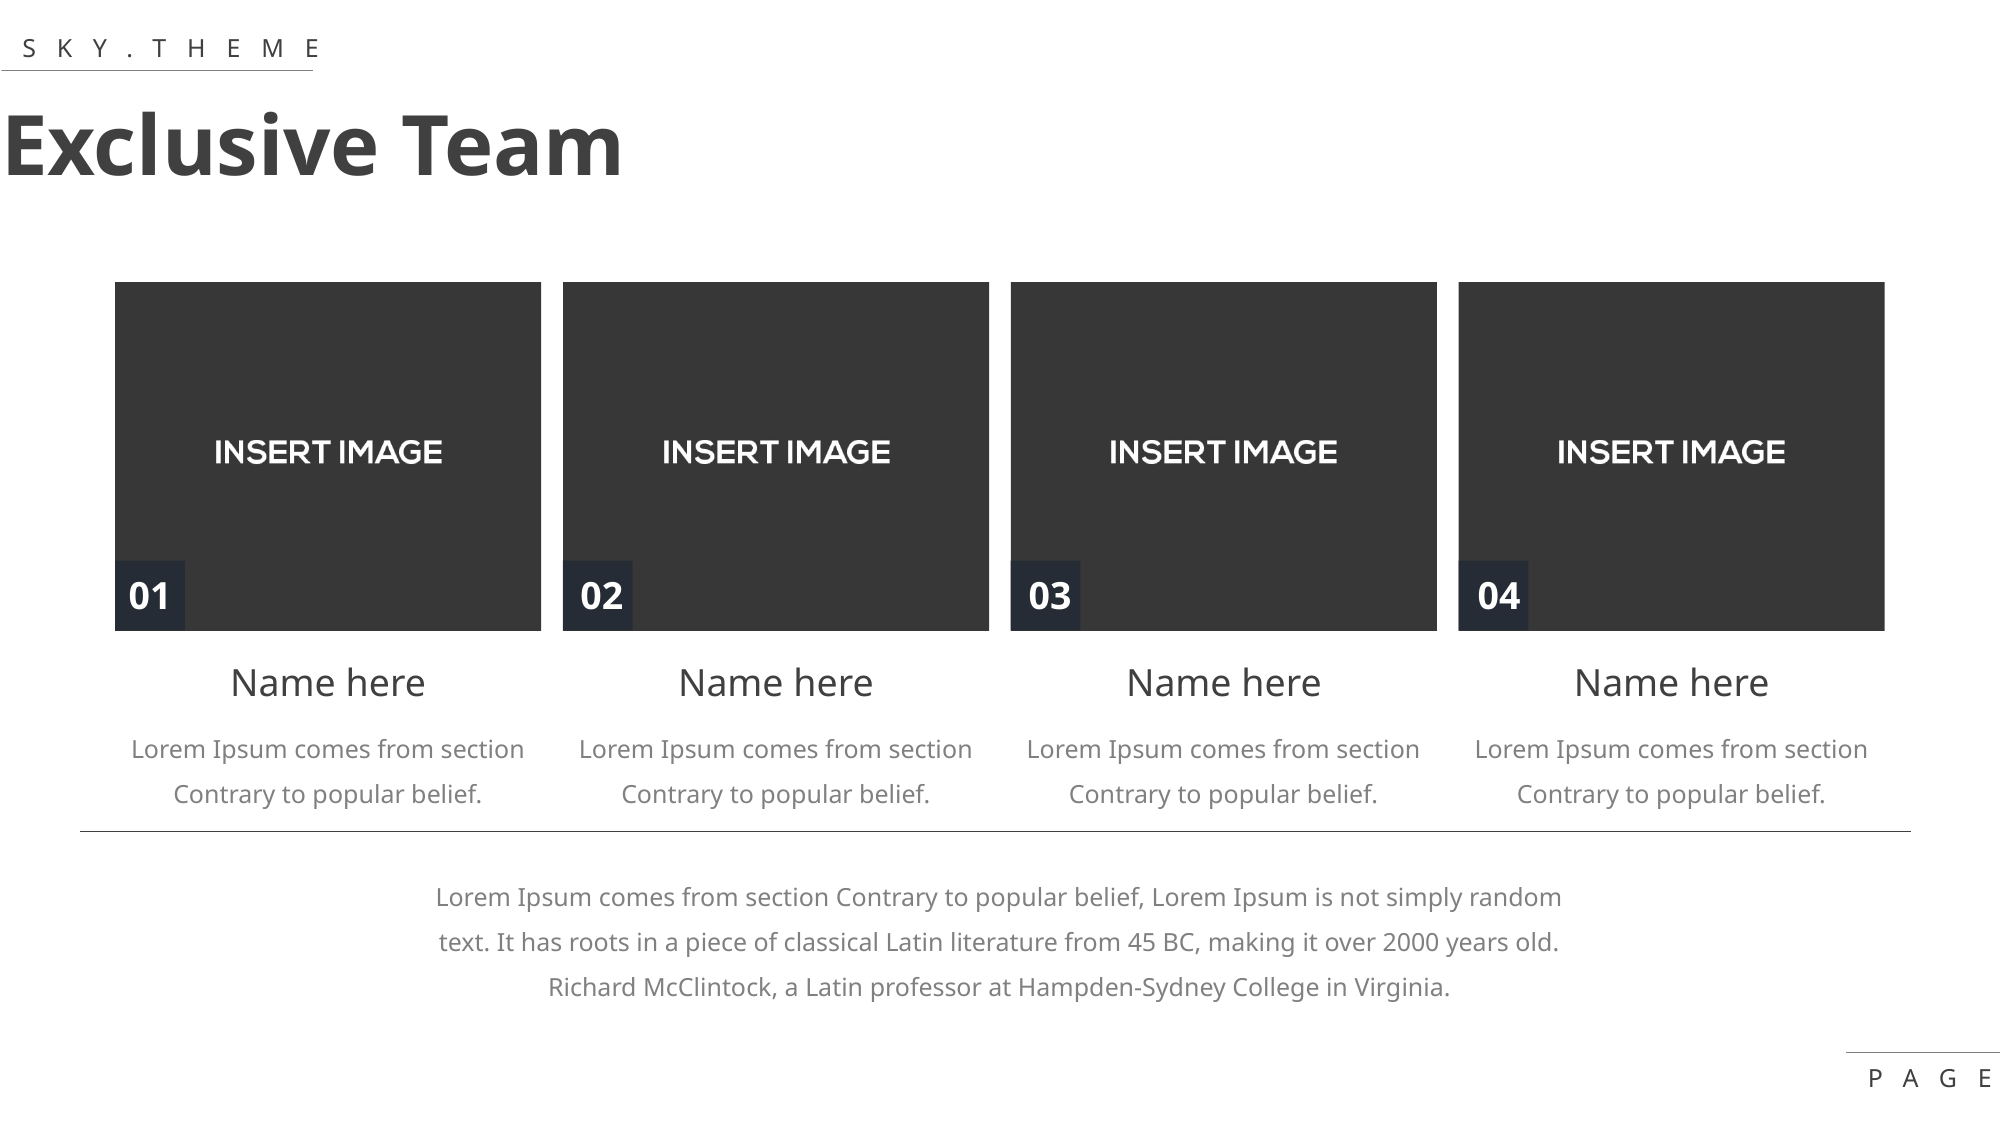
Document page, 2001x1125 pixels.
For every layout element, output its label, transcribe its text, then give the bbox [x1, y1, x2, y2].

text_box Exclusive Team [0, 84, 641, 200]
text_box Name here [663, 651, 889, 711]
picture [115, 282, 542, 631]
text_box Lorem Ipsum comes from section Contrary to popular belief, Lorem Ipsum is not simply random text. It has roots in a piece of classical Latin literature from 45 BC, making it over 2000 years old. Richard McClintock, a Latin professor at Hampden-Sydney College in Virginia. [416, 859, 1584, 1009]
picture [1458, 282, 1885, 631]
picture [562, 282, 990, 631]
text_box Lorem Ipsum comes from section Contrary to popular belief. [1010, 711, 1437, 817]
text_box Name here [215, 651, 441, 711]
text_box Lorem Ipsum comes from section Contrary to popular belief. [1458, 711, 1885, 817]
text_box Lorem Ipsum comes from section Contrary to popular belief. [563, 711, 990, 817]
text_box Name here [1111, 651, 1337, 711]
picture [1010, 282, 1437, 631]
text_box Name here [1558, 651, 1785, 711]
text_box Lorem Ipsum comes from section Contrary to popular belief. [115, 711, 542, 817]
